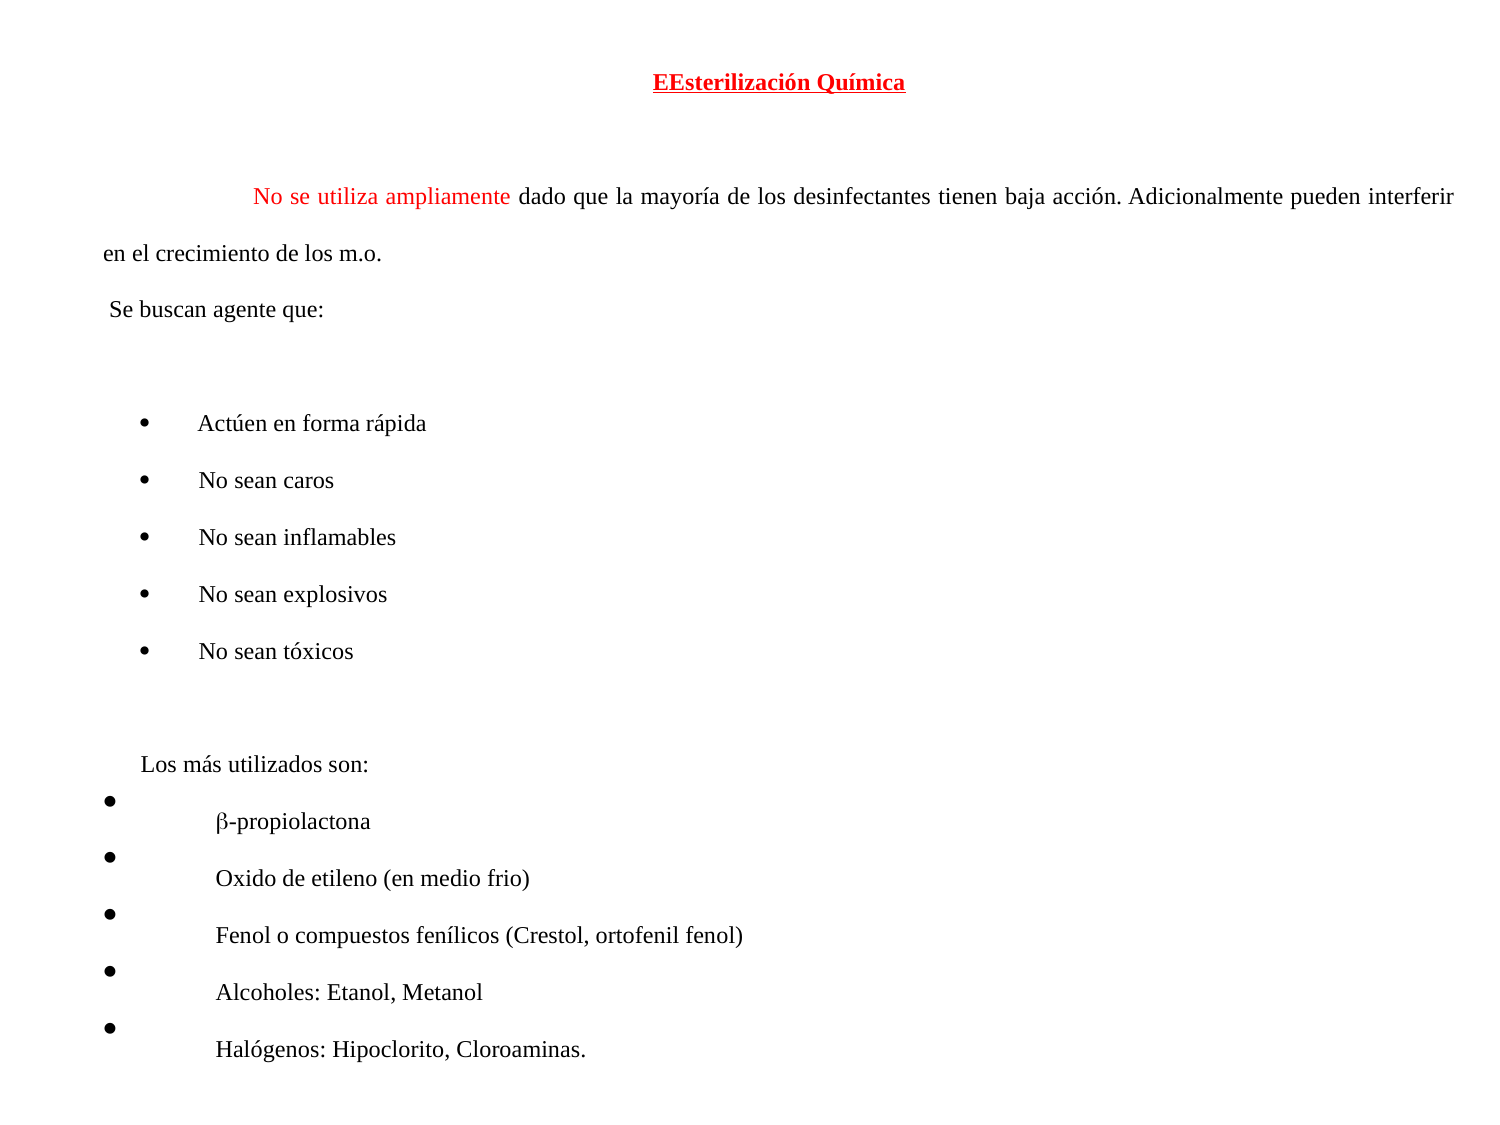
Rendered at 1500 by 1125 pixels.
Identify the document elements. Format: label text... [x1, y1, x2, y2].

text_box EEsterilización Química No se utiliza ampliamente dado que la mayoría de los desinfectantes tienen baja acción. Adicionalmente pueden interferir en el crecimiento de los m.o. Se buscan agente que: · Actúen en forma rápida · No sean caros · No sean inflamables · No sean explosivos · No sean tóxicos Los más utilizados son: b-propiolactona Oxido de etileno (en medio frio) Fenol o compuestos fenílicos (Crestol, ortofenil fenol) Alcoholes: Etanol, Metanol Halógenos: Hipoclorito, Cloroaminas. [88, 30, 1471, 1070]
